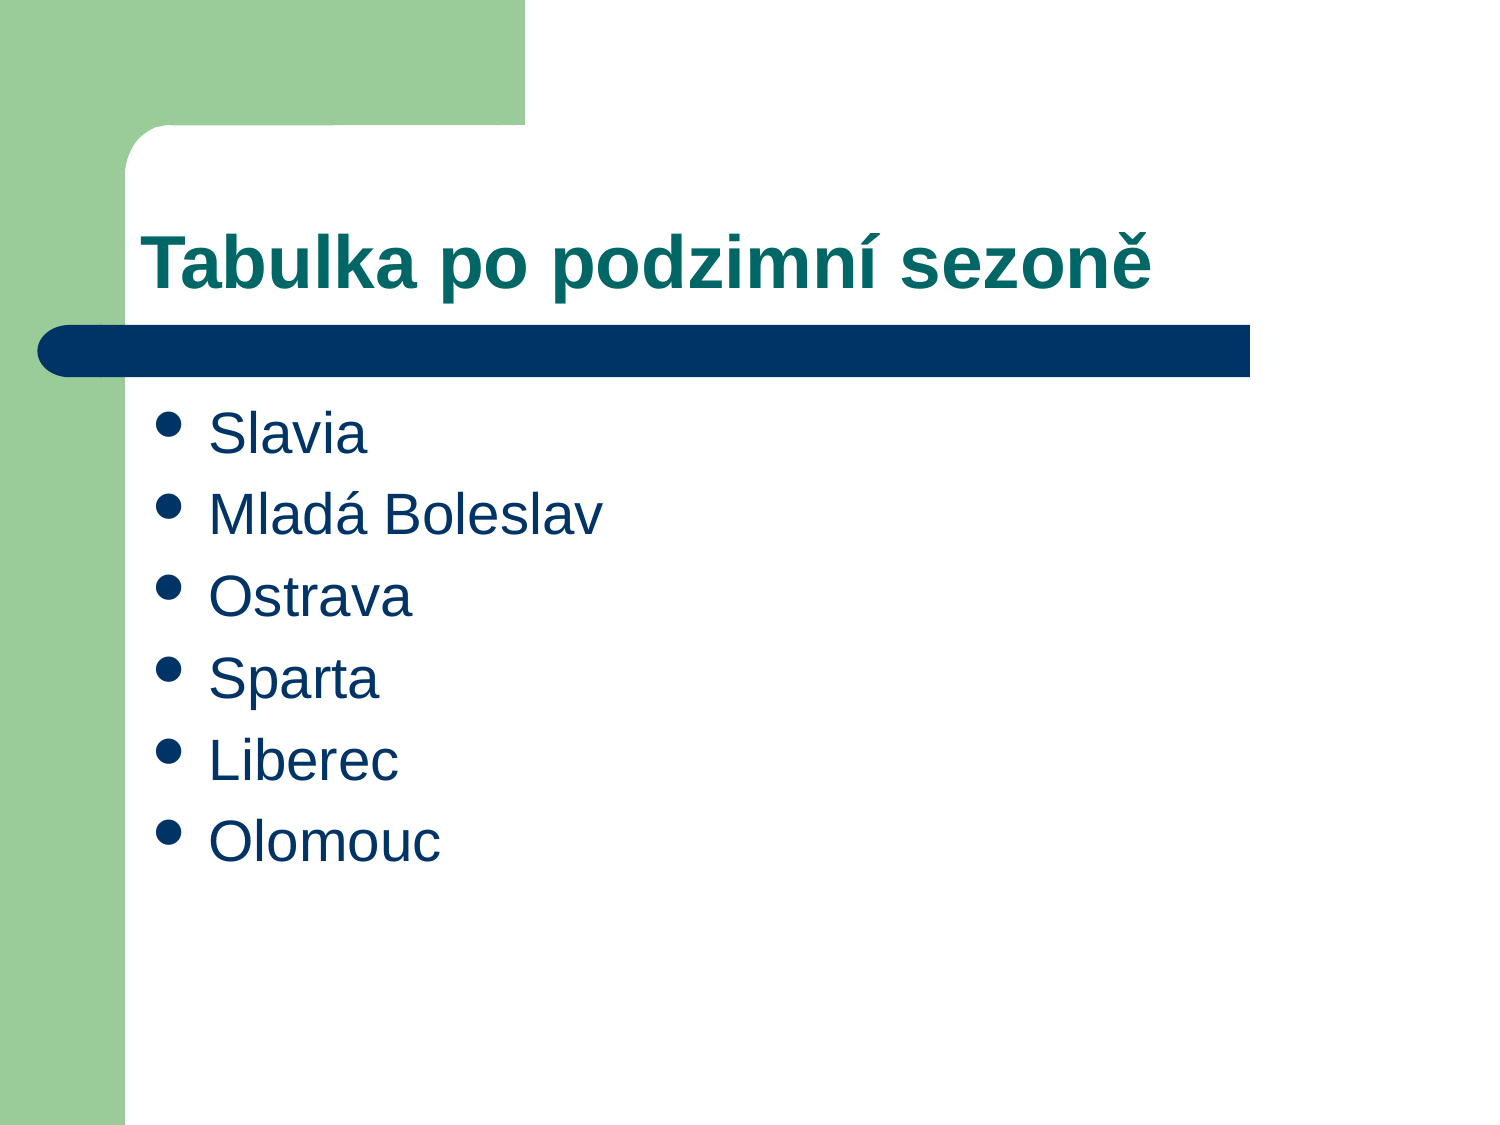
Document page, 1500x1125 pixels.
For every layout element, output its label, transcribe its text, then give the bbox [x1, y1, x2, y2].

title Tabulka po podzimní sezoně [125, 125, 1425, 313]
list Slavia Mladá Boleslav Ostrava Sparta Liberec Olomouc [137, 387, 1400, 999]
